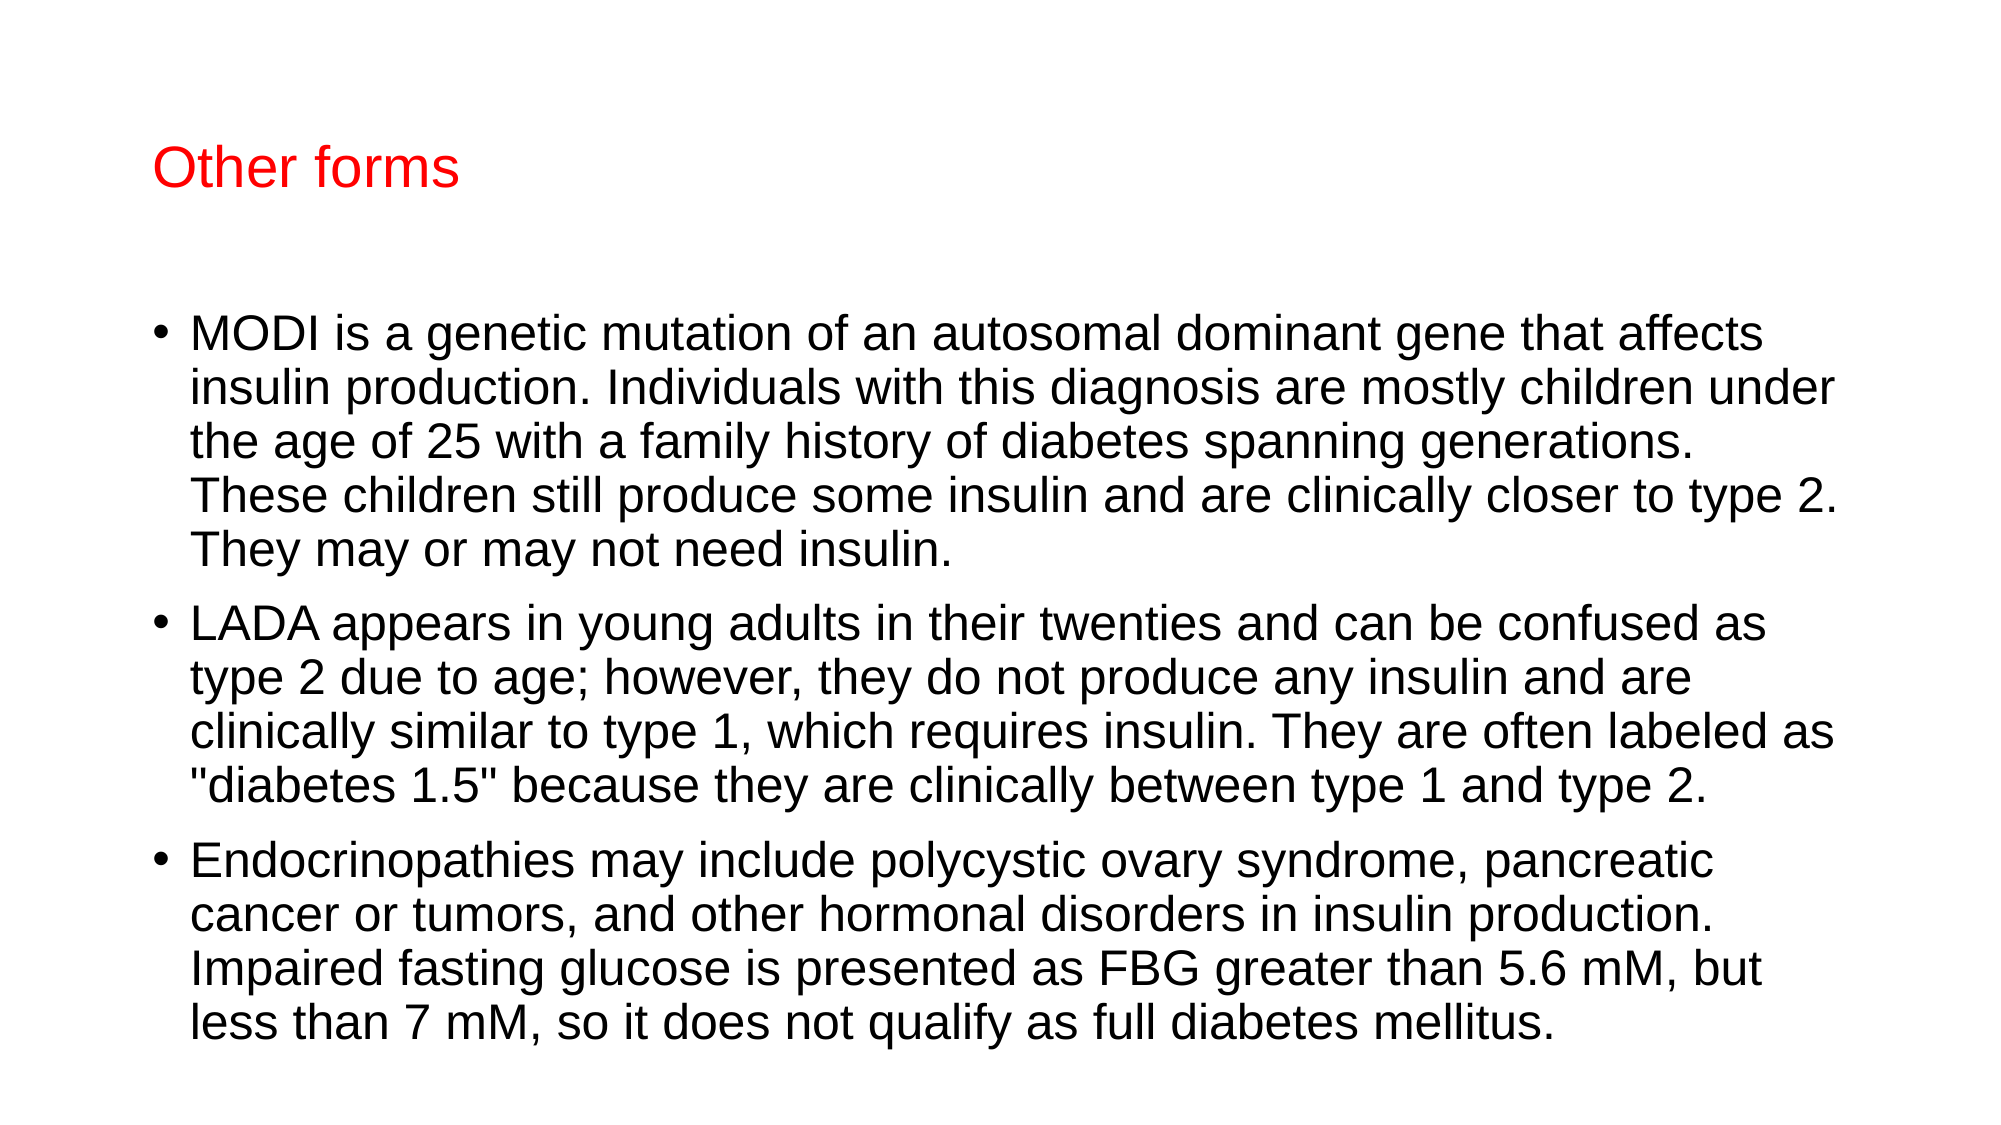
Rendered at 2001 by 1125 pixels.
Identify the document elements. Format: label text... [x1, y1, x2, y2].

title Other forms [137, 59, 1863, 278]
list MODI is a genetic mutation of an autosomal dominant gene that affects insulin production. Individuals with this diagnosis are mostly children under the age of 25 with a family history of diabetes spanning generations. These children still produce some insulin and are clinically closer to type 2. They may or may not need insulin. LADA appears in young adults in their twenties and can be confused as type 2 due to age; however, they do not produce any insulin and are clinically similar to type 1, which requires insulin. They are often labeled as "diabetes 1.5" because they are clinically between type 1 and type 2. Endocrinopathies may include polycystic ovary syndrome, pancreatic cancer or tumors, and other hormonal disorders in insulin production. Impaired fasting glucose is presented as FBG greater than 5.6 mM, but less than 7 mM, so it does not qualify as full diabetes mellitus. [137, 299, 1863, 1014]
